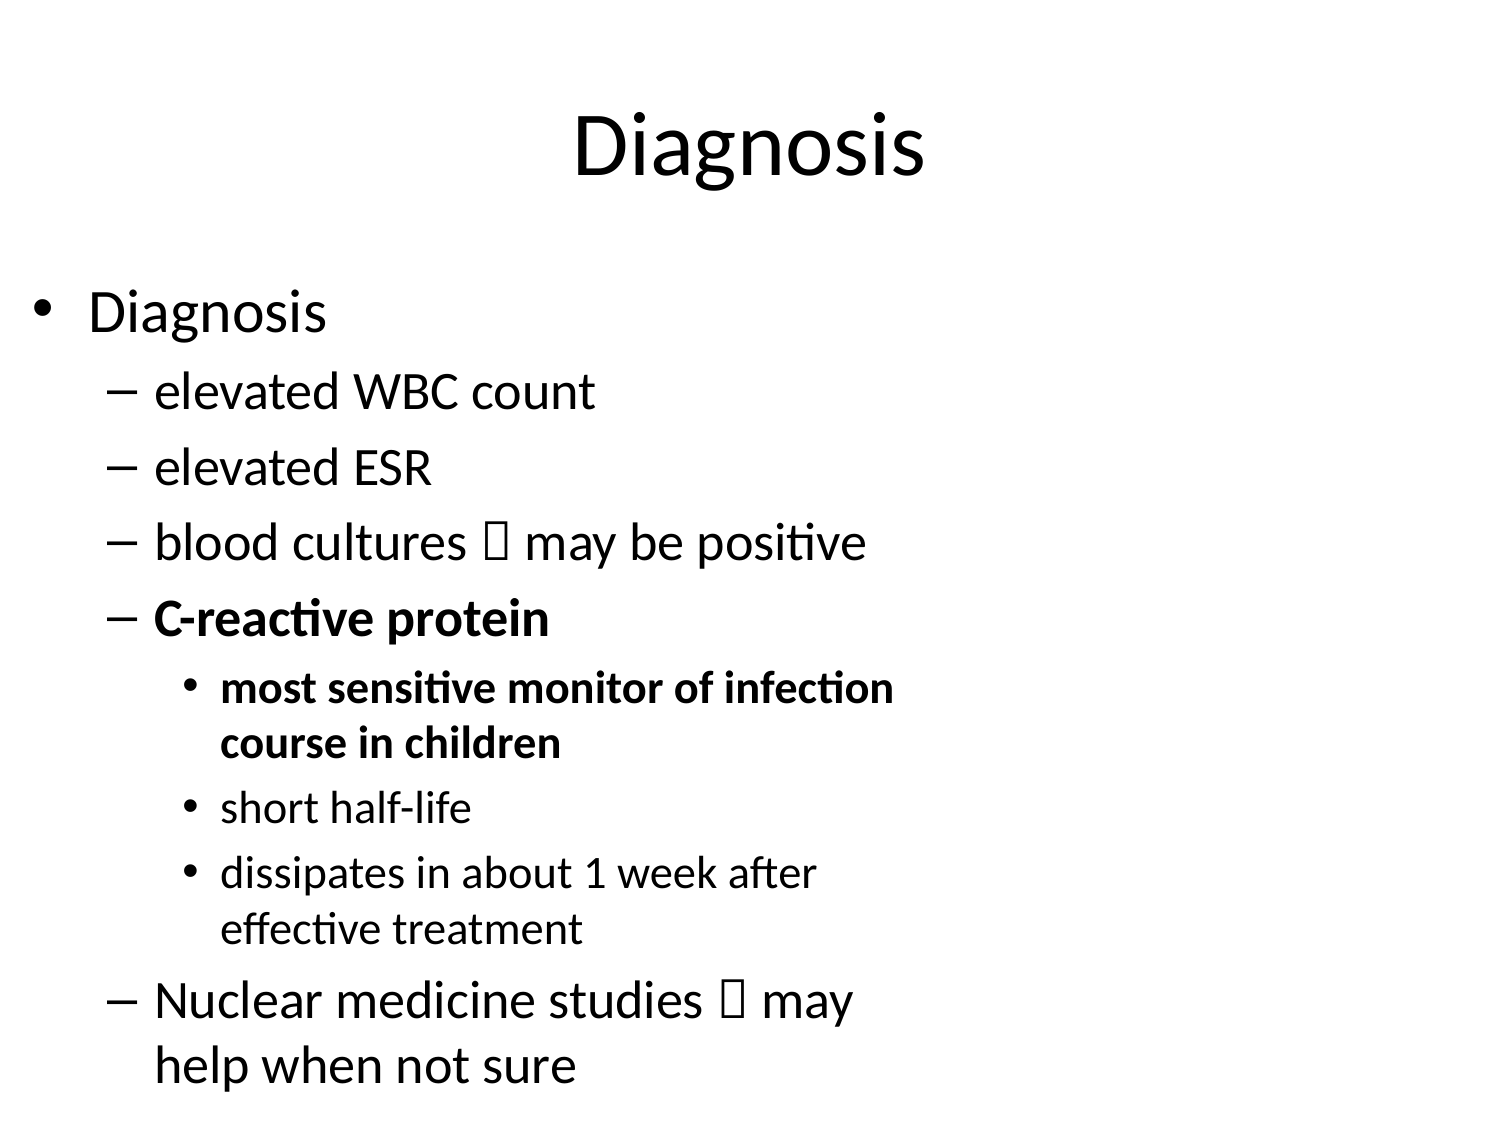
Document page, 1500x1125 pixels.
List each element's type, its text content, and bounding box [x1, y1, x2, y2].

title Diagnosis [75, 45, 1425, 233]
list Diagnosis elevated WBC count elevated ESR blood cultures  may be positive C-reactive protein most sensitive monitor of infection course in children short half-life dissipates in about 1 week after effective treatment Nuclear medicine studies  may help when not sure [16, 262, 950, 1107]
